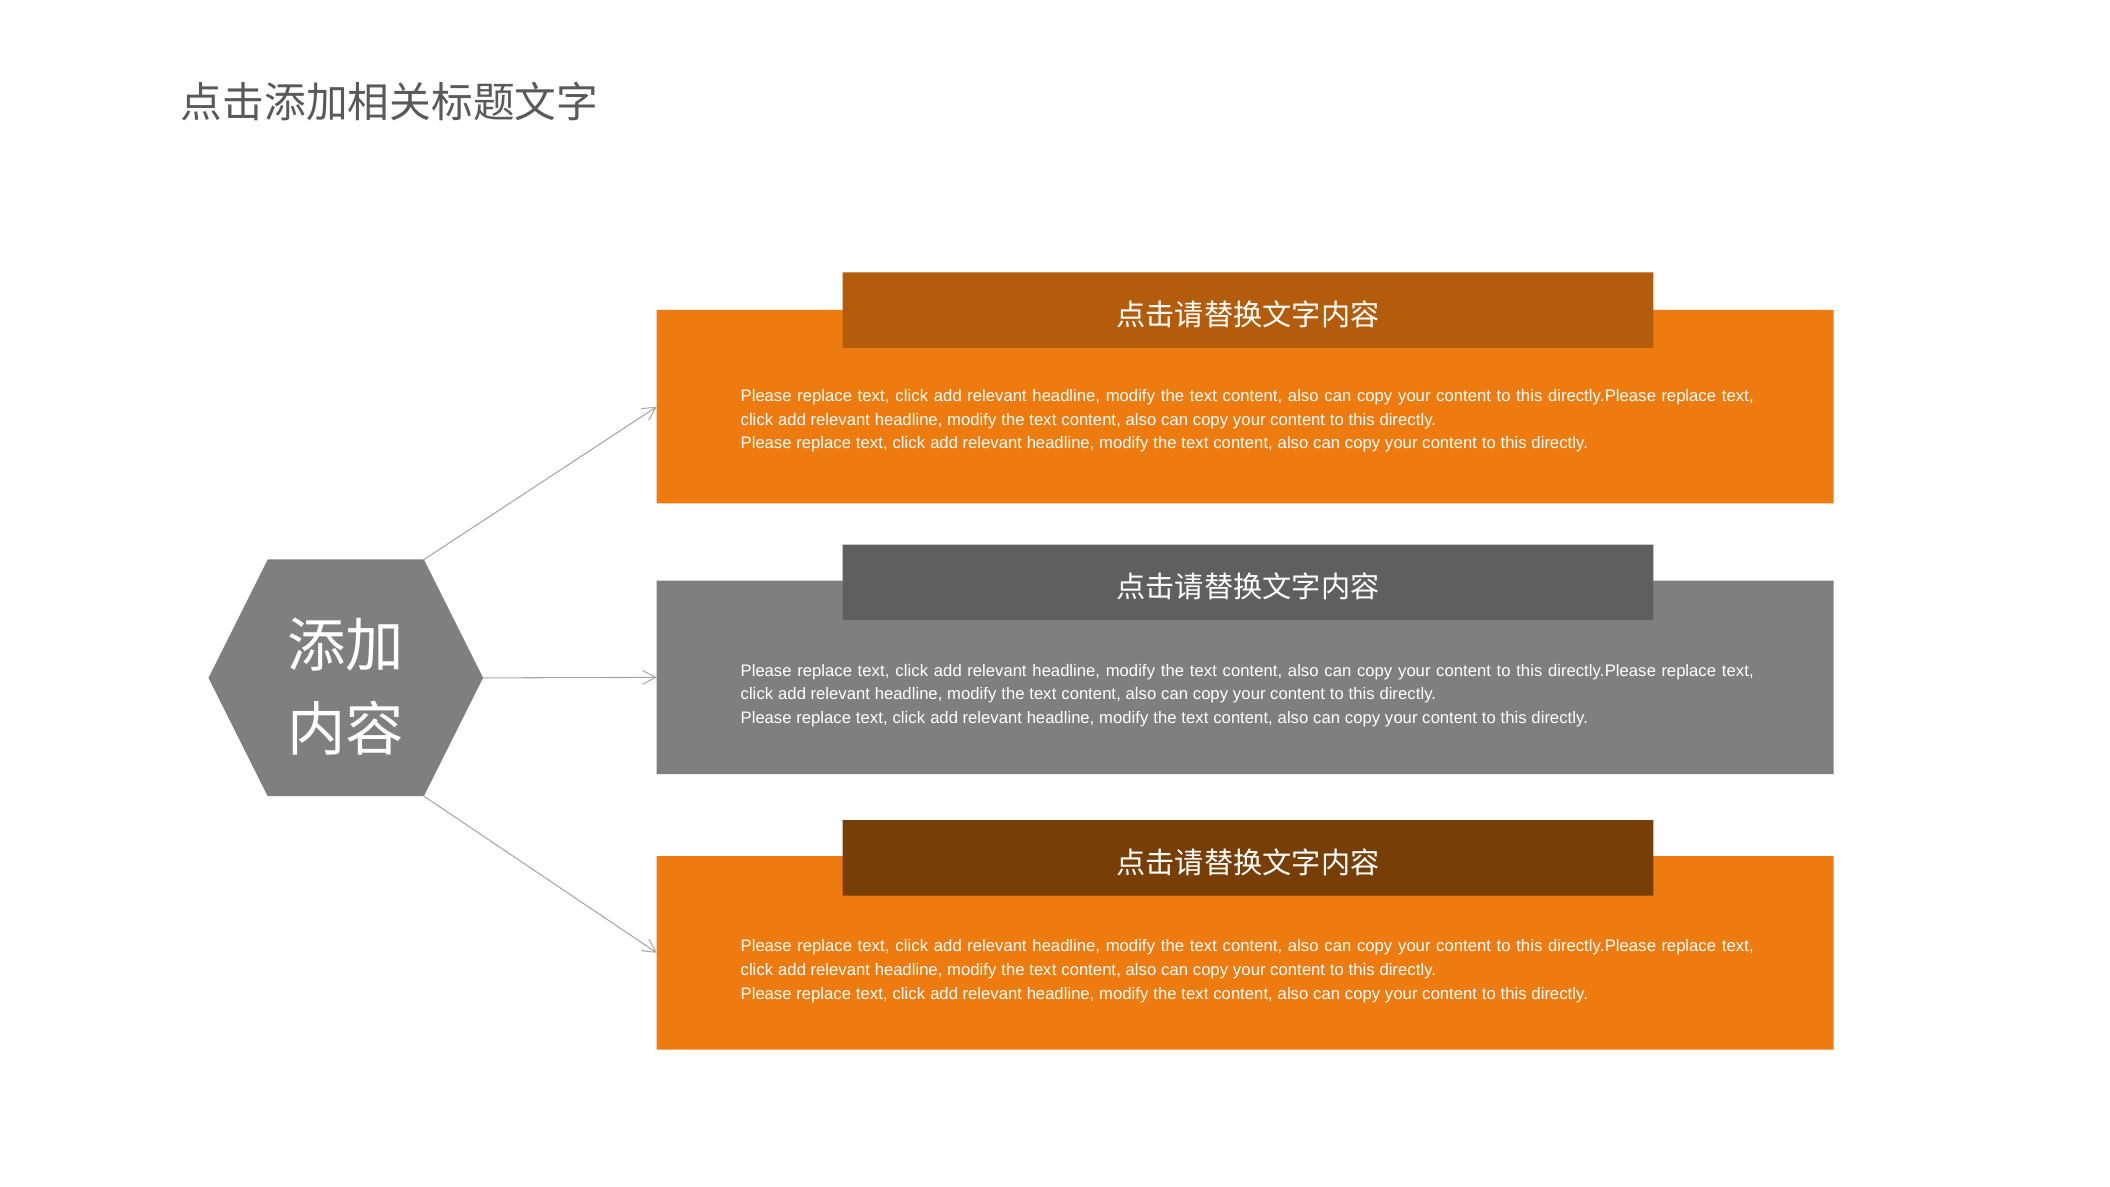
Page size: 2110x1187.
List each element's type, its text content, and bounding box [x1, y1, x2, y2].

text_box [656, 580, 1835, 775]
text_box [656, 855, 1835, 1051]
text_box 点击请替换文字内容 [842, 819, 1655, 897]
text_box 点击请替换文字内容 [842, 544, 1655, 621]
text_box 点击添加相关标题文字 [144, 54, 635, 147]
text_box Please replace text, click add relevant headline, modify the text content, also can copy your content to this directly.Please replace text, click add relevant headline, modify the text content, also can copy your content to this directly. Please replace text, click add relevant headline, modify the text content, also can copy your content to this directly. [724, 922, 1772, 1011]
text_box Please replace text, click add relevant headline, modify the text content, also can copy your content to this directly.Please replace text, click add relevant headline, modify the text content, also can copy your content to this directly. Please replace text, click add relevant headline, modify the text content, also can copy your content to this directly. [724, 372, 1772, 461]
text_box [423, 406, 657, 560]
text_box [423, 796, 657, 953]
text_box 点击请替换文字内容 [842, 271, 1655, 349]
text_box [656, 309, 1835, 504]
text_box Please replace text, click add relevant headline, modify the text content, also can copy your content to this directly.Please replace text, click add relevant headline, modify the text content, also can copy your content to this directly. Please replace text, click add relevant headline, modify the text content, also can copy your content to this directly. [724, 647, 1772, 735]
text_box 点击添加相关标题文字 [135, 44, 625, 137]
text_box 添加内容 [207, 558, 484, 798]
